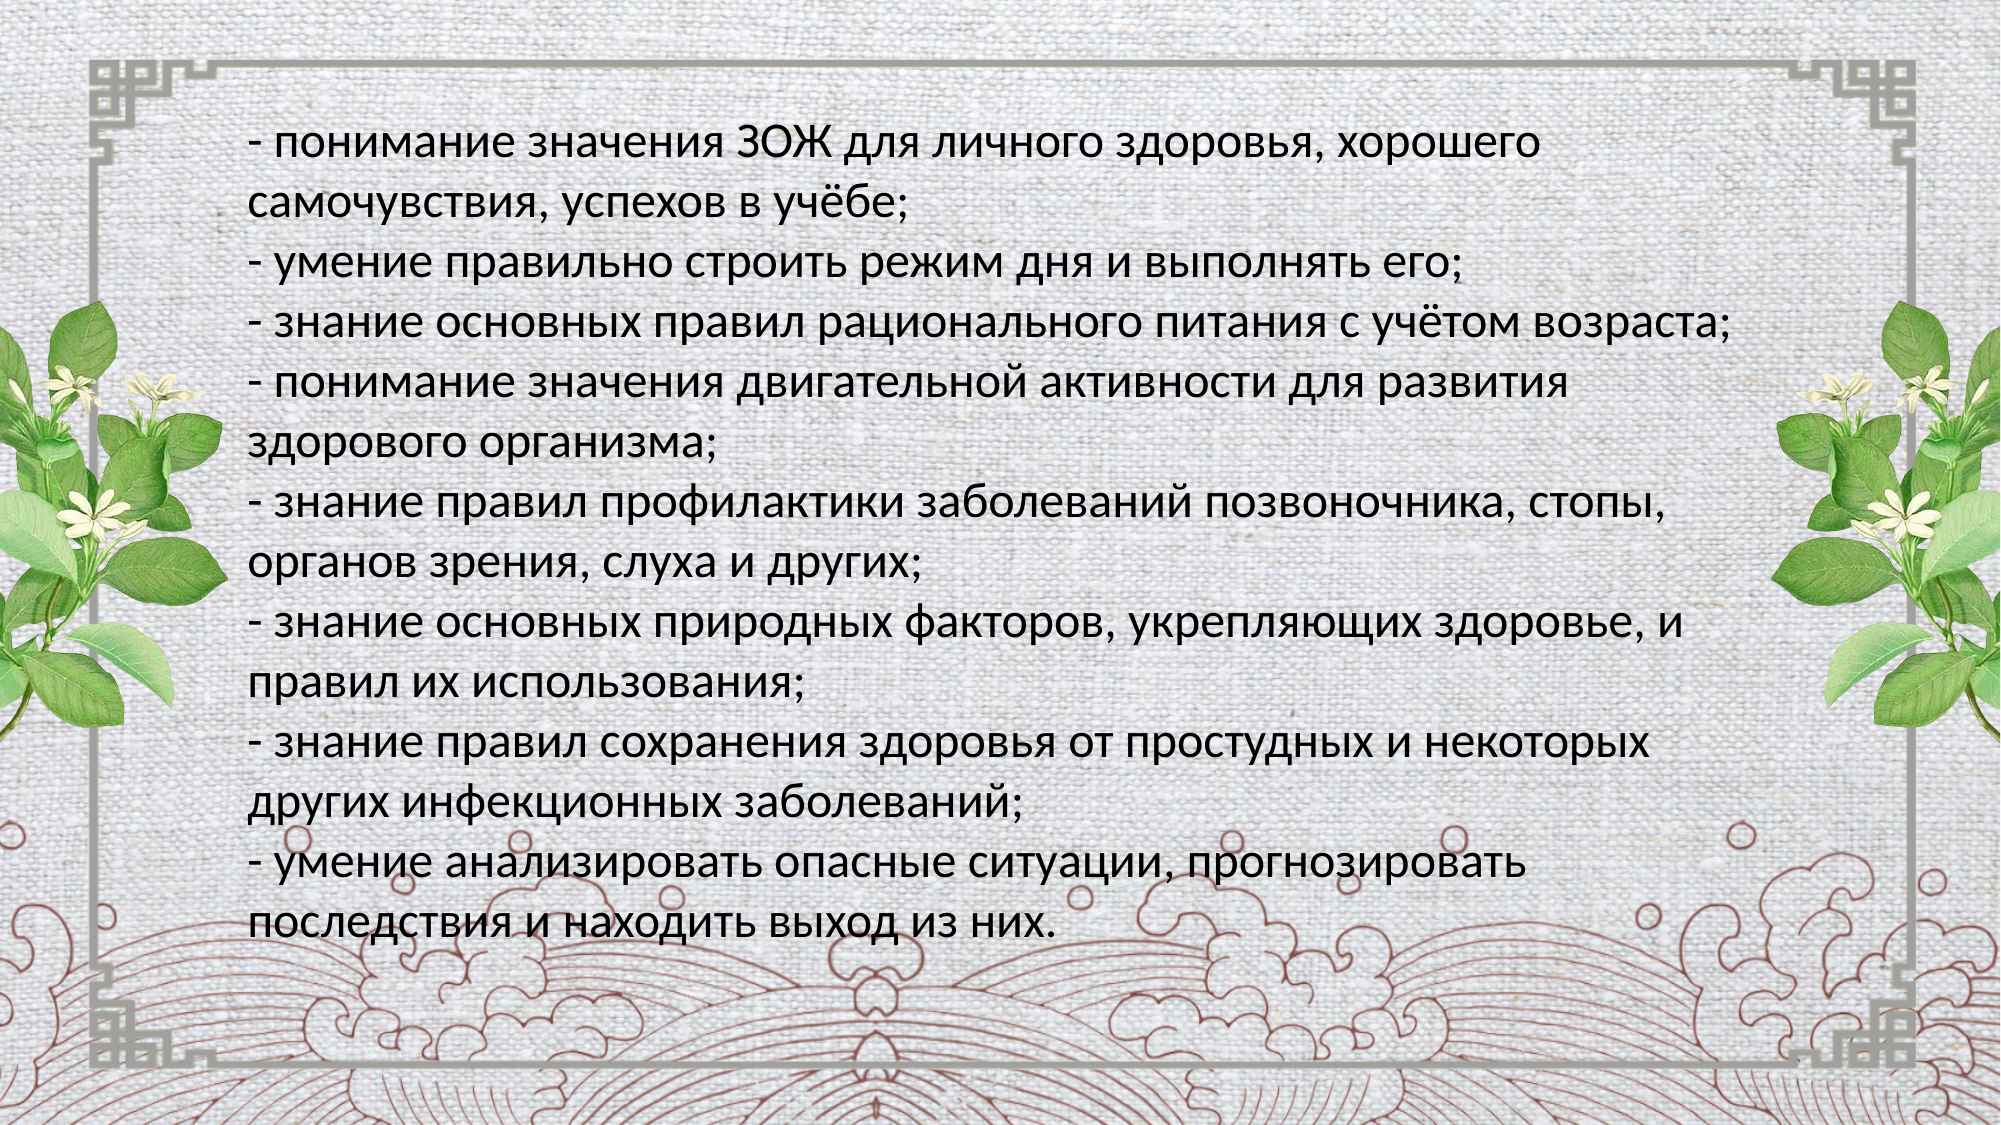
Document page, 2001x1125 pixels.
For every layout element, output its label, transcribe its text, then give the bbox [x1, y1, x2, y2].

picture [0, 0, 2001, 1125]
text_box - понимание значения ЗОЖ для личного здоровья, хорошего самочувствия, успехов в учёбе; - умение правильно строить режим дня и выполнять его; - знание основных правил рационального питания с учётом возраста; - понимание значения двигательной активности для развития здорового организма; - знание правил профилактики заболеваний позвоночника, стопы, органов зрения, слуха и других; - знание основных природных факторов, укрепляющих здоровье, и правил их использования; - знание правил сохранения здоровья от простудных и некоторых других инфекционных заболеваний; - умение анализировать опасные ситуации, прогнозировать последствия и находить выход из них. [232, 100, 1782, 956]
